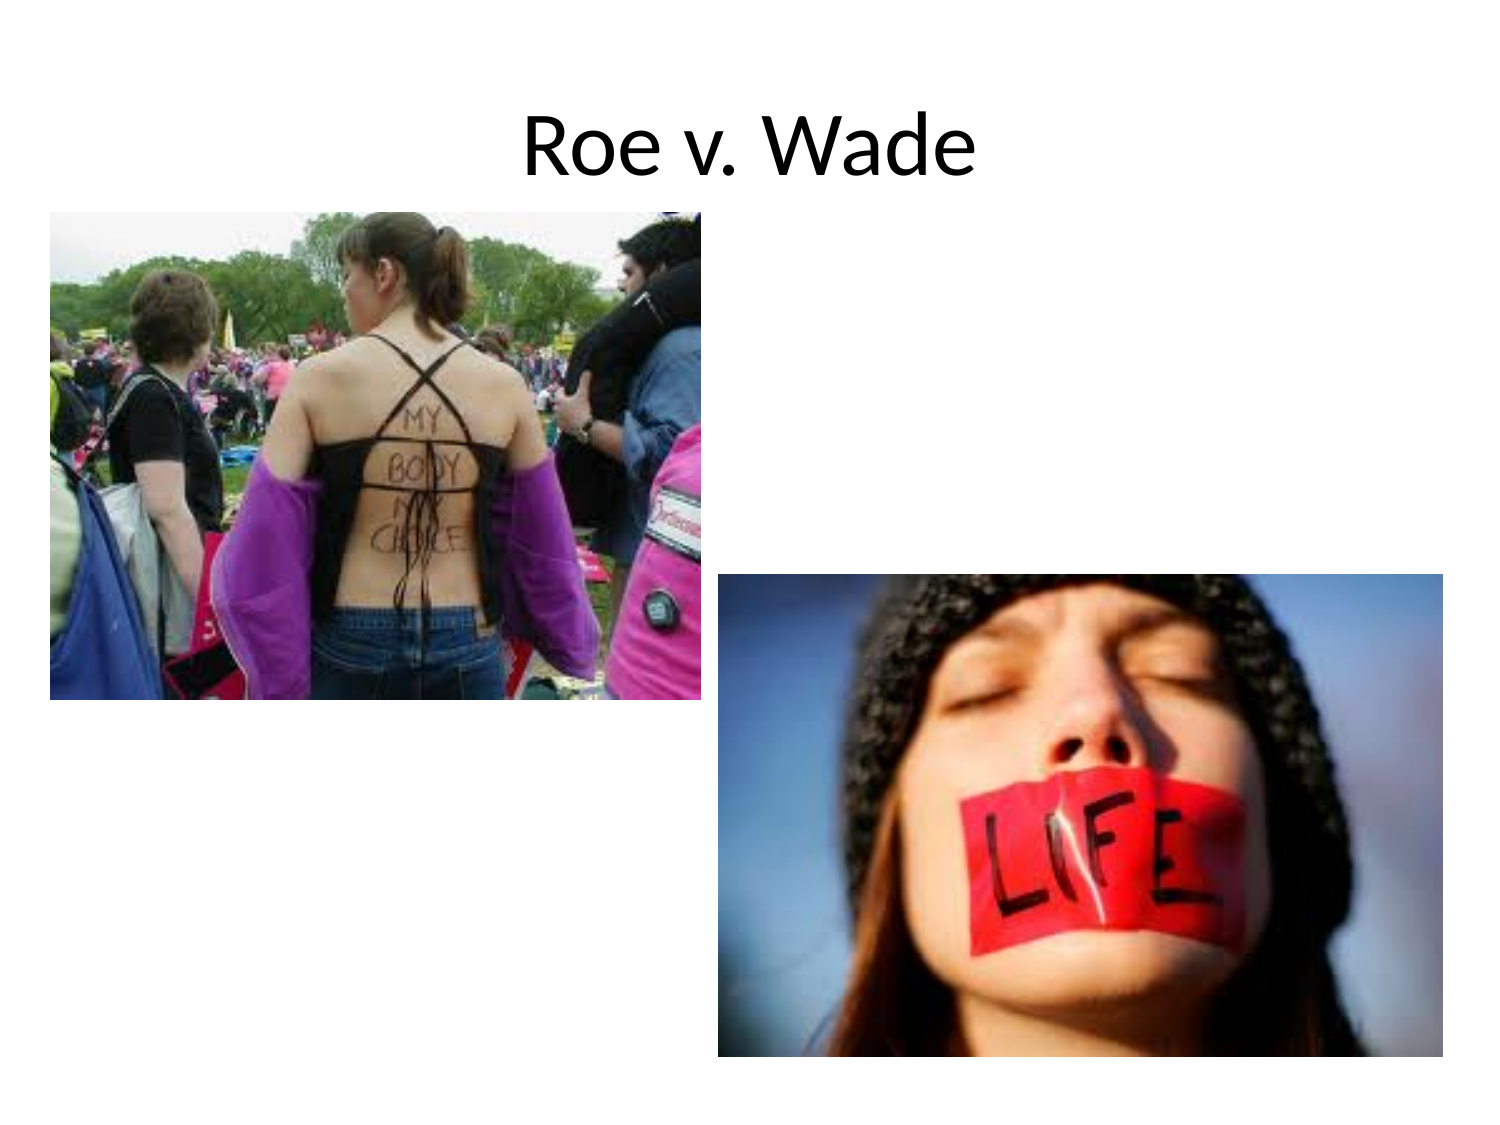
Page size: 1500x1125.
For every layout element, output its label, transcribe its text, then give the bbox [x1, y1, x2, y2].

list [49, 212, 701, 701]
picture [718, 574, 1443, 1057]
title Roe v. Wade [75, 45, 1425, 233]
